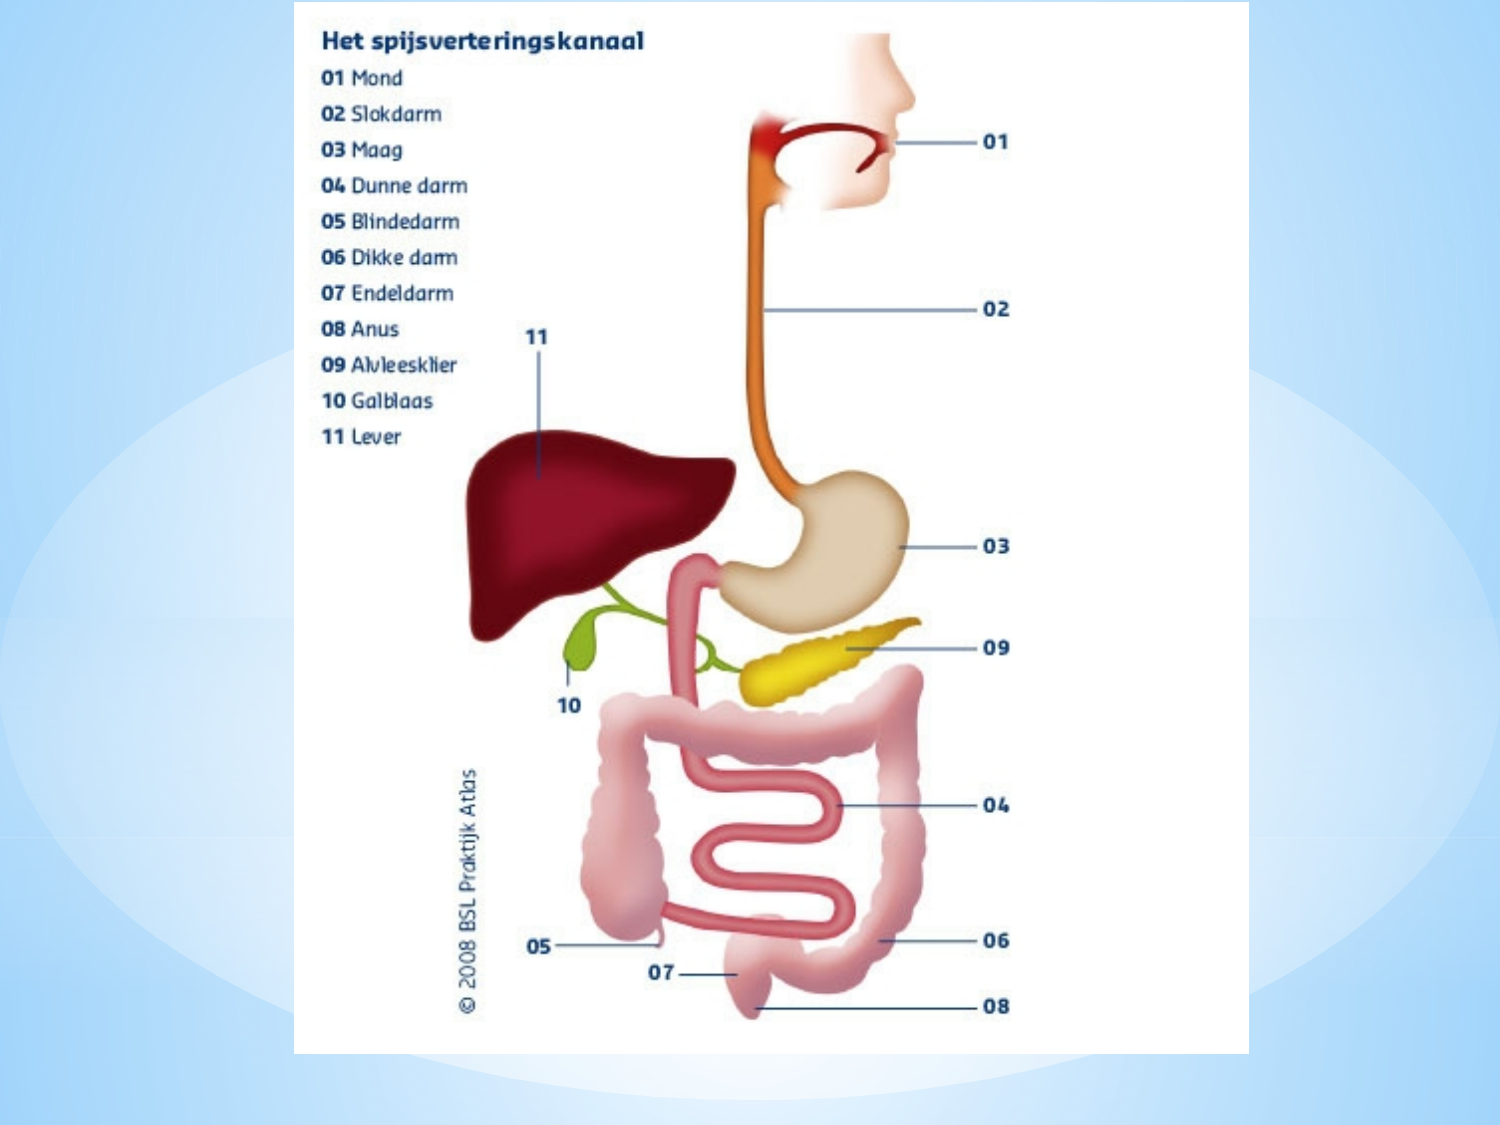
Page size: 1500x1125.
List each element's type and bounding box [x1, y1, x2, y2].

list [293, 0, 1249, 1122]
